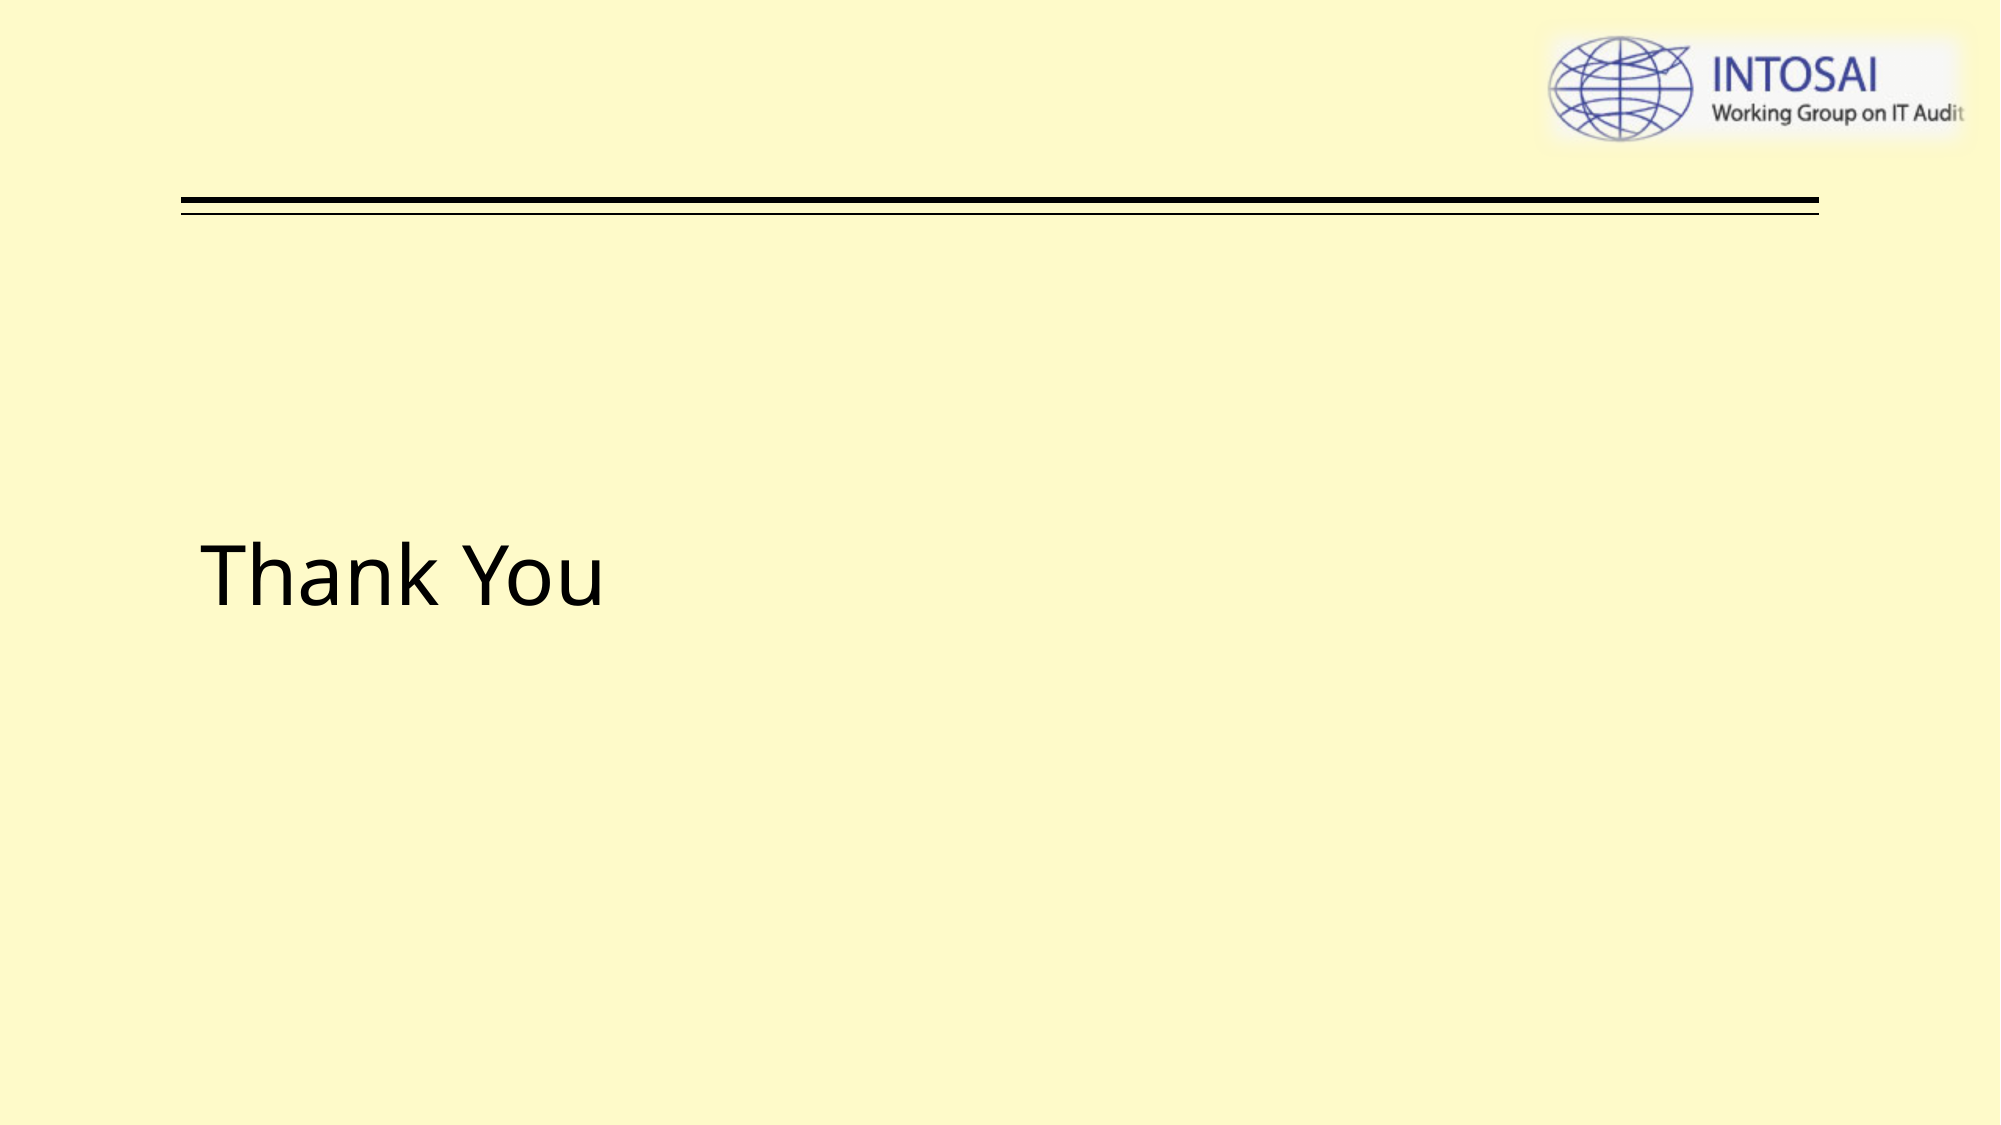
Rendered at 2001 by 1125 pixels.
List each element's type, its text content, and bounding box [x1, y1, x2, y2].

picture [1565, 50, 1947, 126]
title Thank You [200, 451, 1838, 632]
